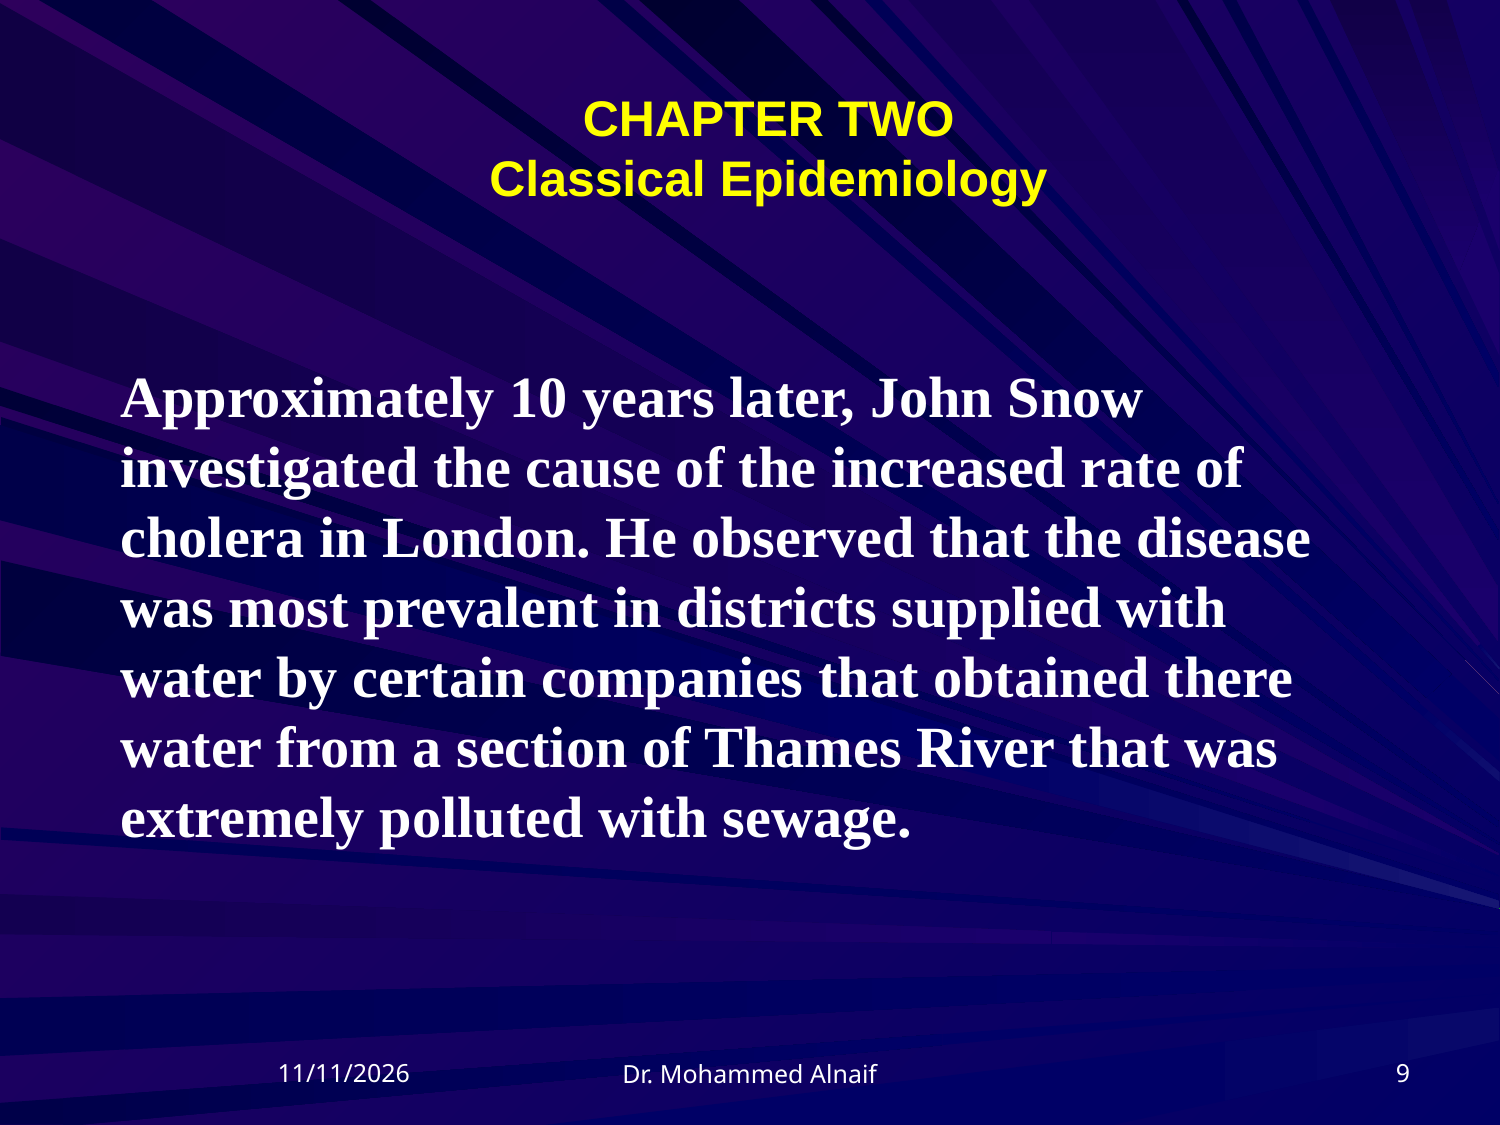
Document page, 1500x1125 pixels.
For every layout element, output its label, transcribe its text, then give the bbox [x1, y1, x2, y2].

footer Dr. Mohammed Alnaif [512, 1024, 988, 1101]
title CHAPTER TWO Classical Epidemiology [93, 23, 1444, 270]
slide_number 9 [1074, 1023, 1426, 1100]
subtitle Approximately 10 years later, John Snow investigated the cause of the increased rate of cholera in London. He observed that the disease was most prevalent in districts supplied with water by certain companies that obtained there water from a section of Thames River that was extremely polluted with sewage. [105, 351, 1395, 926]
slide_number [74, 1023, 426, 1100]
